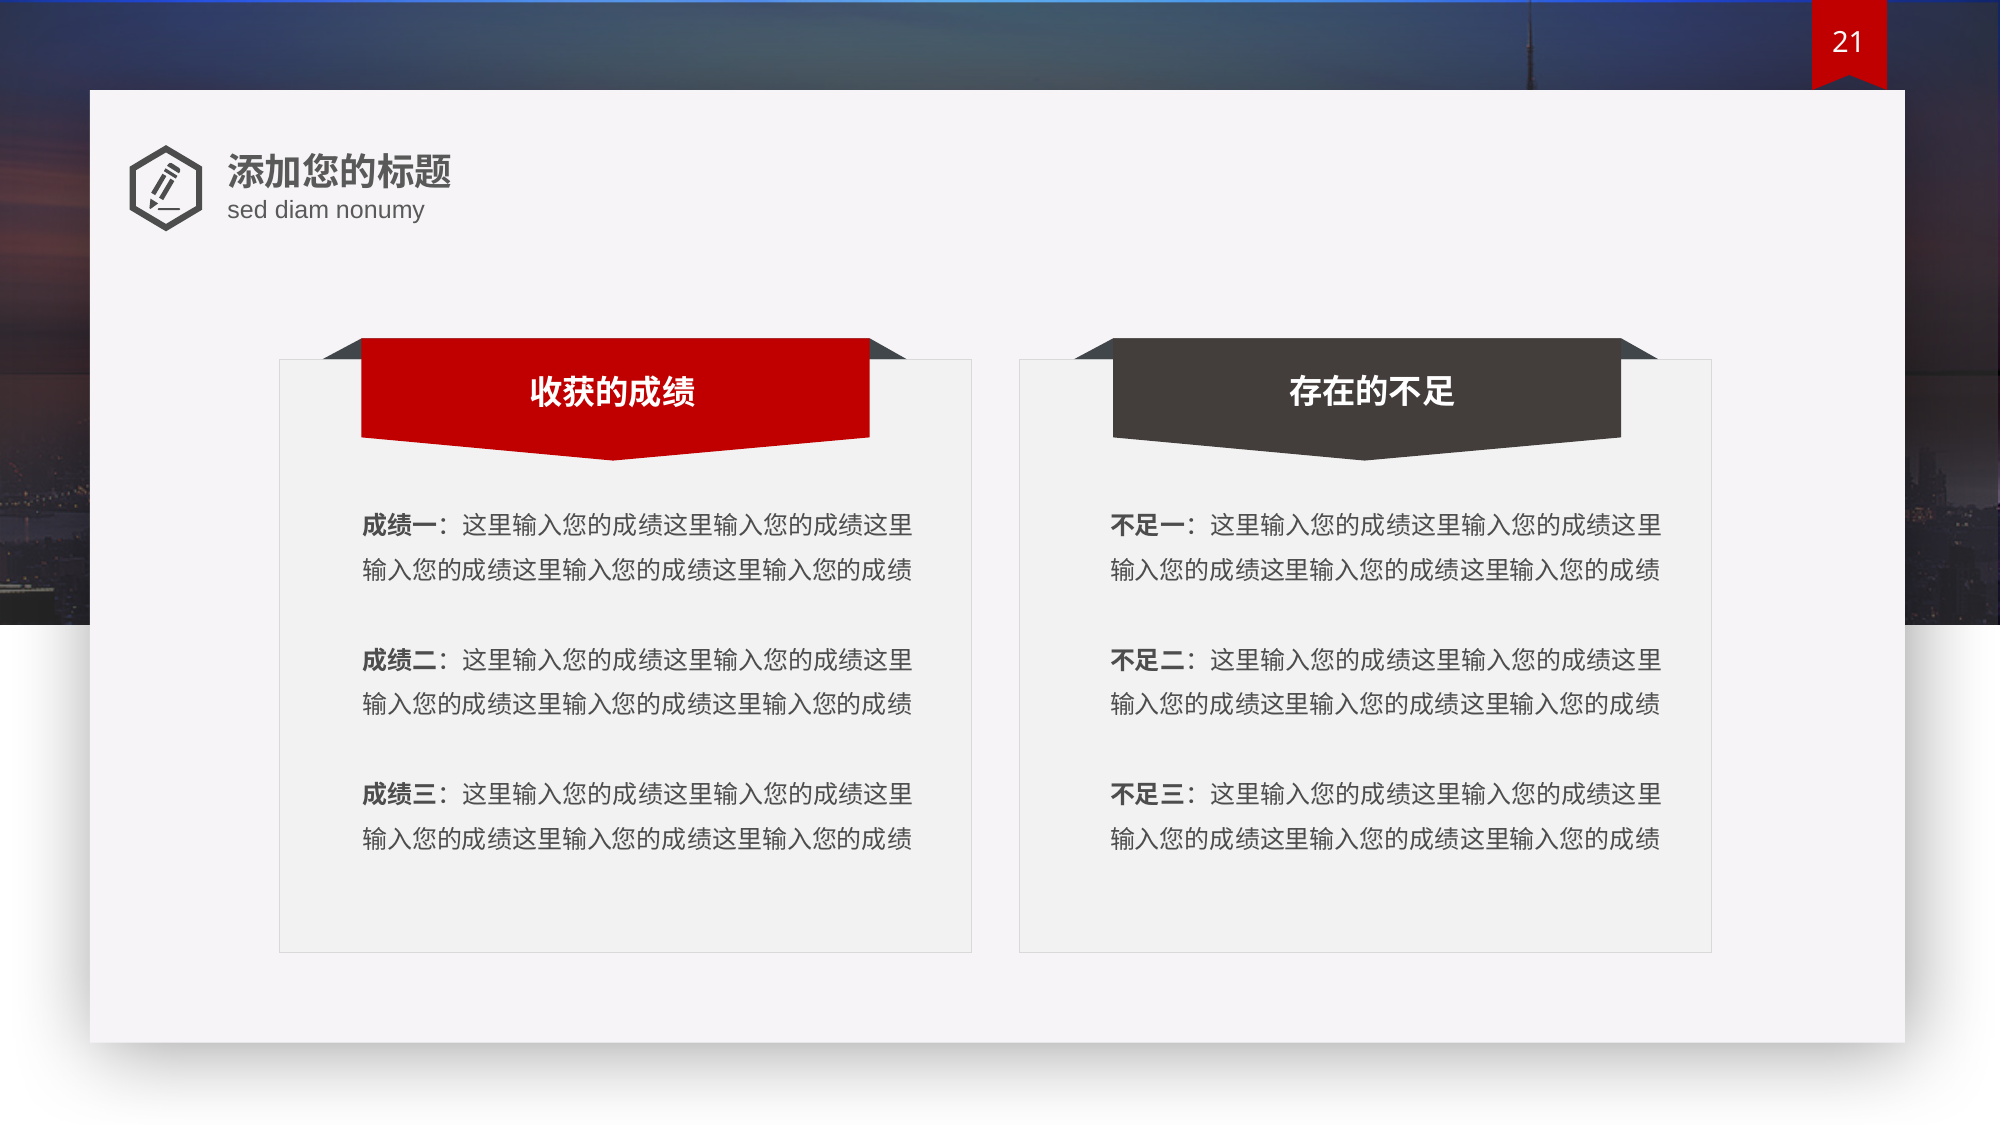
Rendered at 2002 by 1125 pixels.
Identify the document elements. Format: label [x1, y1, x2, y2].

picture [1888, 0, 2000, 625]
text_box [129, 140, 470, 232]
text_box [1019, 337, 1712, 953]
text_box [279, 337, 973, 953]
